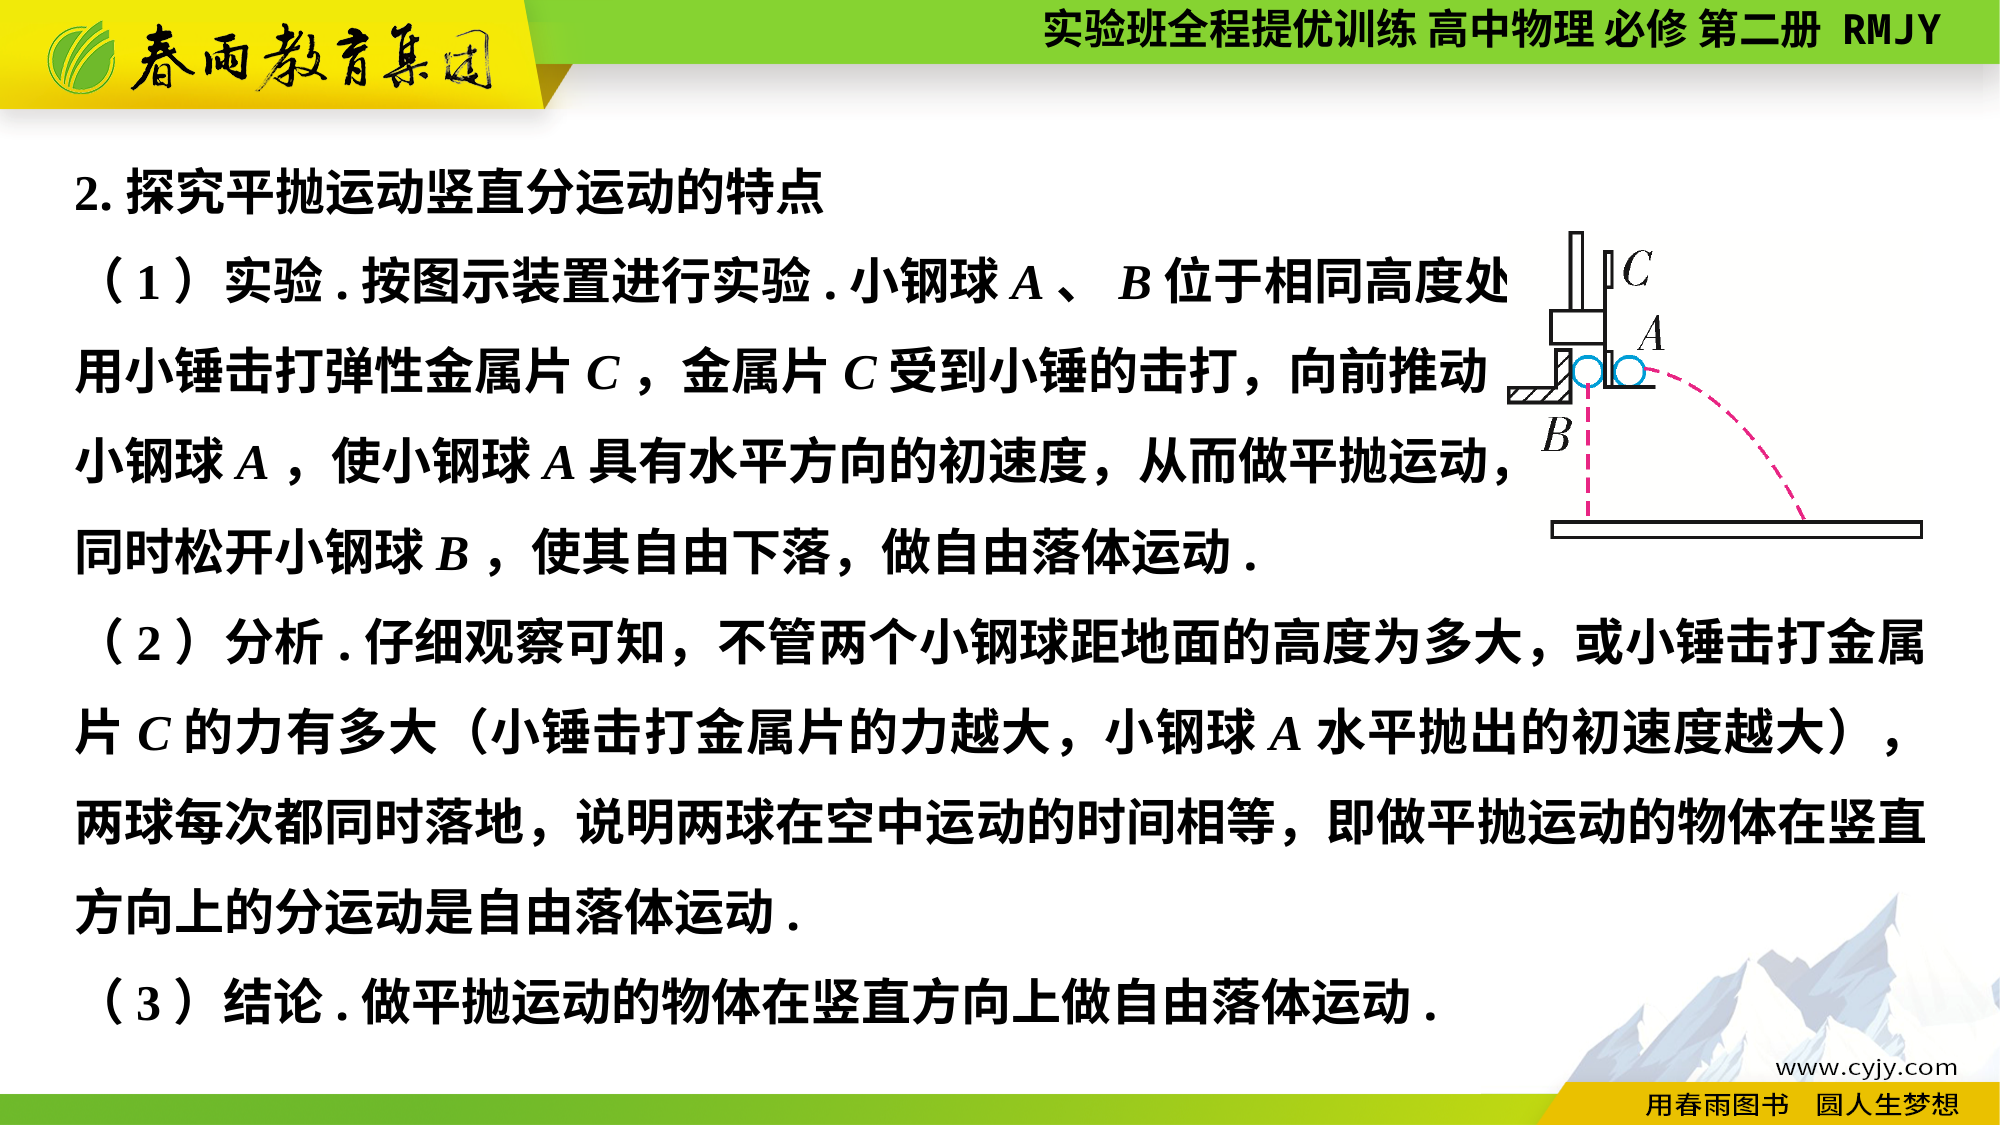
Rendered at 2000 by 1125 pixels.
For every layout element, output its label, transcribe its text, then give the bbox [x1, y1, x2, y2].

list 2.探究平抛运动竖直分运动的特点 （1）实验.按图示装置进行实验.小钢球A、B位于相同高度处， 用小锤击打弹性金属片C，金属片C受到小锤的击打，向前推动 小钢球A，使小钢球A具有水平方向的初速度，从而做平抛运动， 同时松开小钢球B，使其自由下落，做自由落体运动. （2）分析.仔细观察可知，不管两个小钢球距地面的高度为多大，或小锤击打金属片C的力有多大（小锤击打金属片的力越大，小钢球A水平抛出的初速度越大），两球每次都同时落地，说明两球在空中运动的时间相等，即做平抛运动的物体在竖直方向上的分运动是自由落体运动. （3）结论.做平抛运动的物体在竖直方向上做自由落体运动. [59, 122, 1944, 1047]
picture [0, 0, 2000, 1125]
